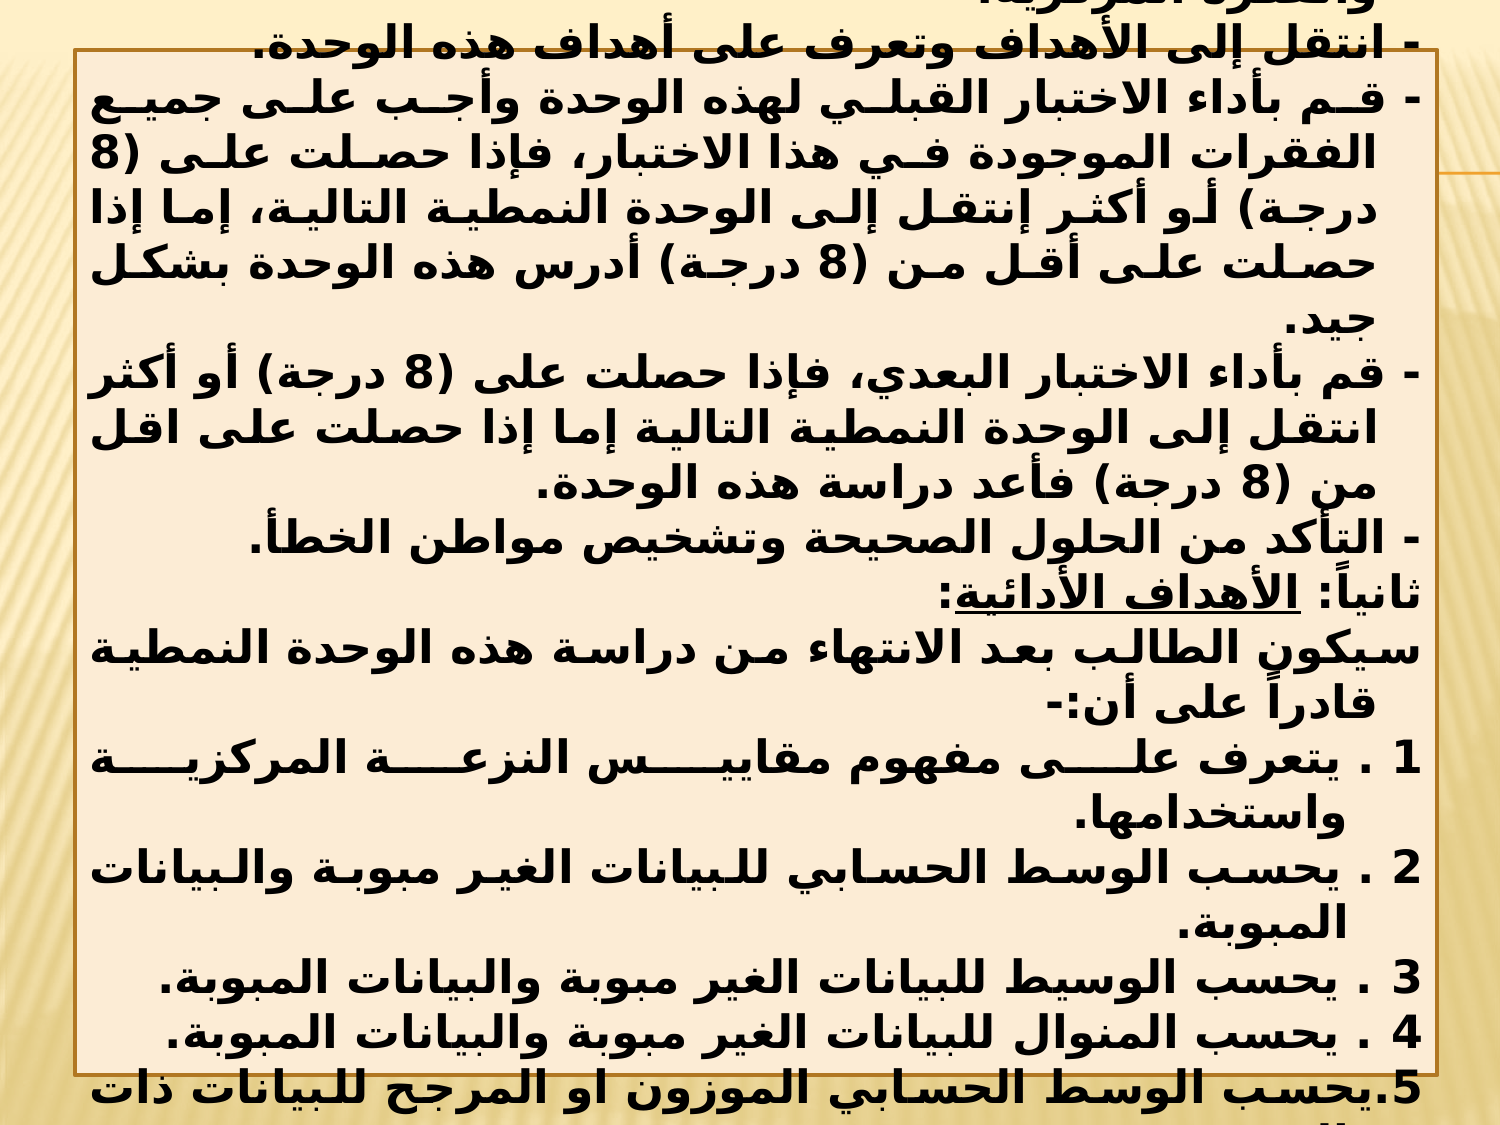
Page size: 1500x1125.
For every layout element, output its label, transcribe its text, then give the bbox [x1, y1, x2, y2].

text_box 4 . التعليمات: - ادرس النظرة الشاملة وأطلع بشكل جيد على المبررات والفكرة المركزية. - انتقل إلى الأهداف وتعرف على أهداف هذه الوحدة. - قم بأداء الاختبار القبلي لهذه الوحدة وأجب على جميع الفقرات الموجودة في هذا الاختبار، فإذا حصلت على (8 درجة) أو أكثر إنتقل إلى الوحدة النمطية التالية، إما إذا حصلت على أقل من (8 درجة) أدرس هذه الوحدة بشكل جيد. - قم بأداء الاختبار البعدي، فإذا حصلت على (8 درجة) أو أكثر انتقل إلى الوحدة النمطية التالية إما إذا حصلت على اقل من (8 درجة) فأعد دراسة هذه الوحدة. - التأكد من الحلول الصحيحة وتشخيص مواطن الخطأ. ثانياً: الأهداف الأدائية: سيكون الطالب بعد الانتهاء من دراسة هذه الوحدة النمطية قادراً على أن:- 1 . يتعرف على مفهوم مقاييس النزعة المركزية واستخدامها. 2 . يحسب الوسط الحسابي للبيانات الغير مبوبة والبيانات المبوبة. 3 . يحسب الوسيط للبيانات الغير مبوبة والبيانات المبوبة. 4 . يحسب المنوال للبيانات الغير مبوبة والبيانات المبوبة. 5.يحسب الوسط الحسابي الموزون او المرجح للبيانات ذات الاهمية 6 . يستخرج أي من هذه المقاييس أو المتوسطات من خلال العلاقة التي تربط بينها. [73, 48, 1439, 1077]
